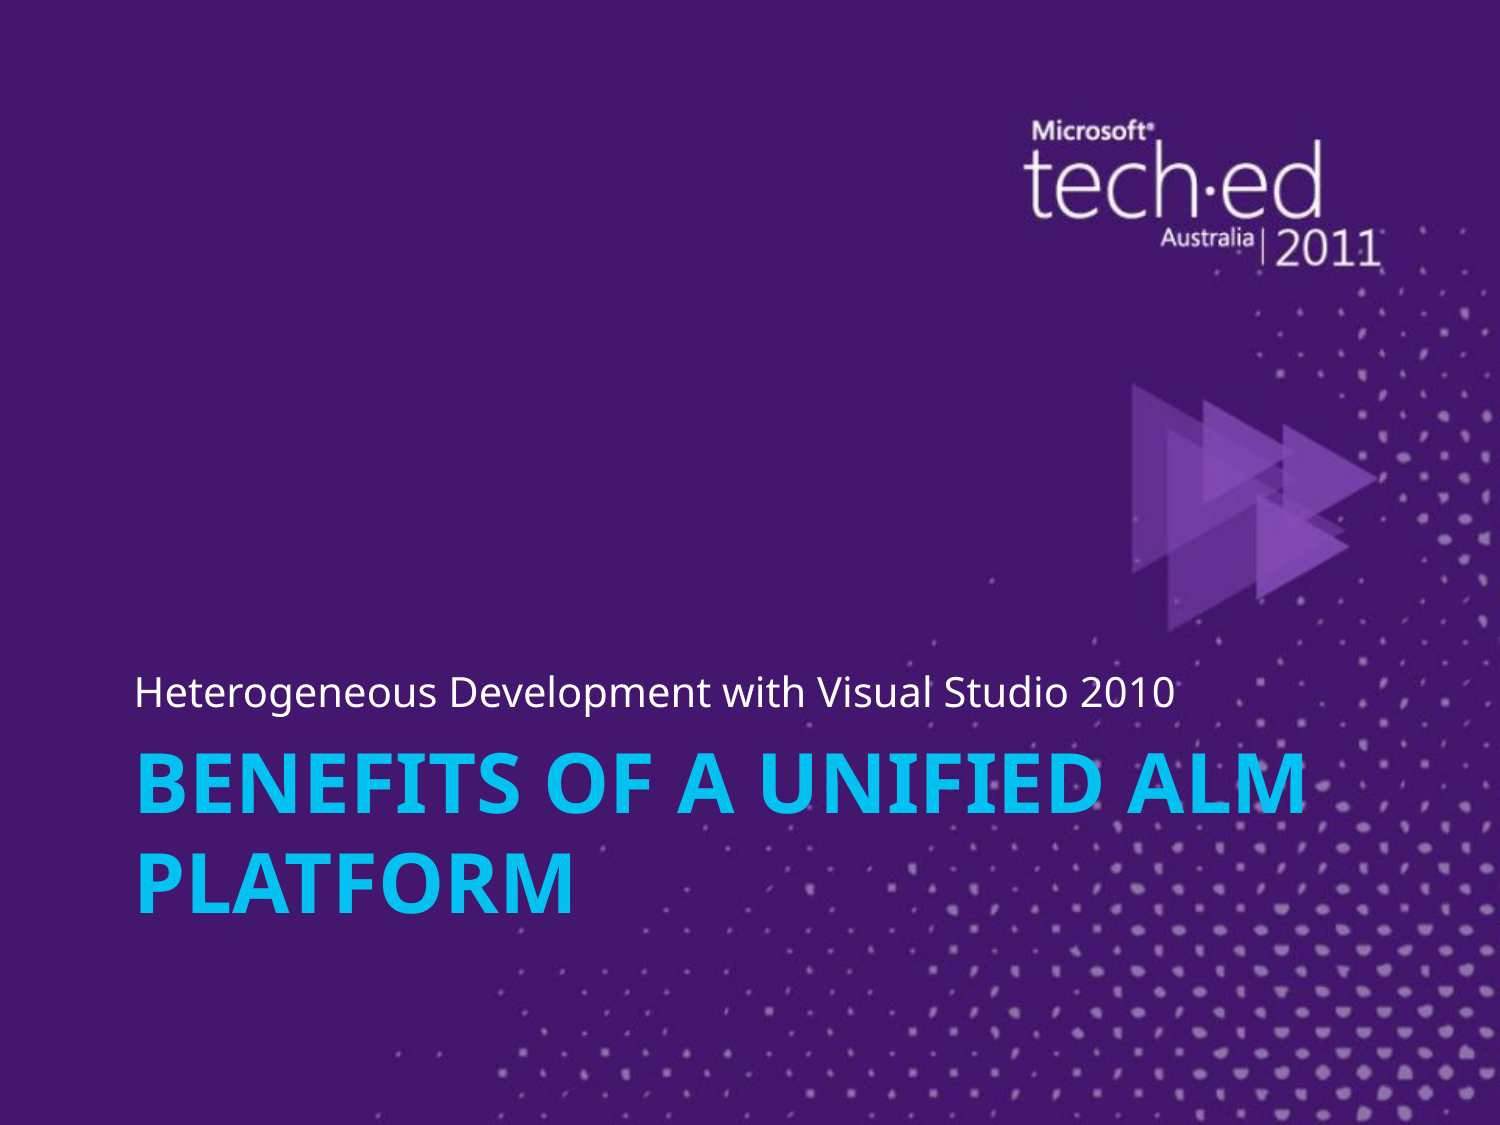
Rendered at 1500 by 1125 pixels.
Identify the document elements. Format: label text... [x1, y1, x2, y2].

list Heterogeneous Development with Visual Studio 2010 [118, 476, 1394, 723]
title Benefits of a Unified ALM platform [118, 723, 1394, 947]
picture [0, 0, 1500, 1125]
